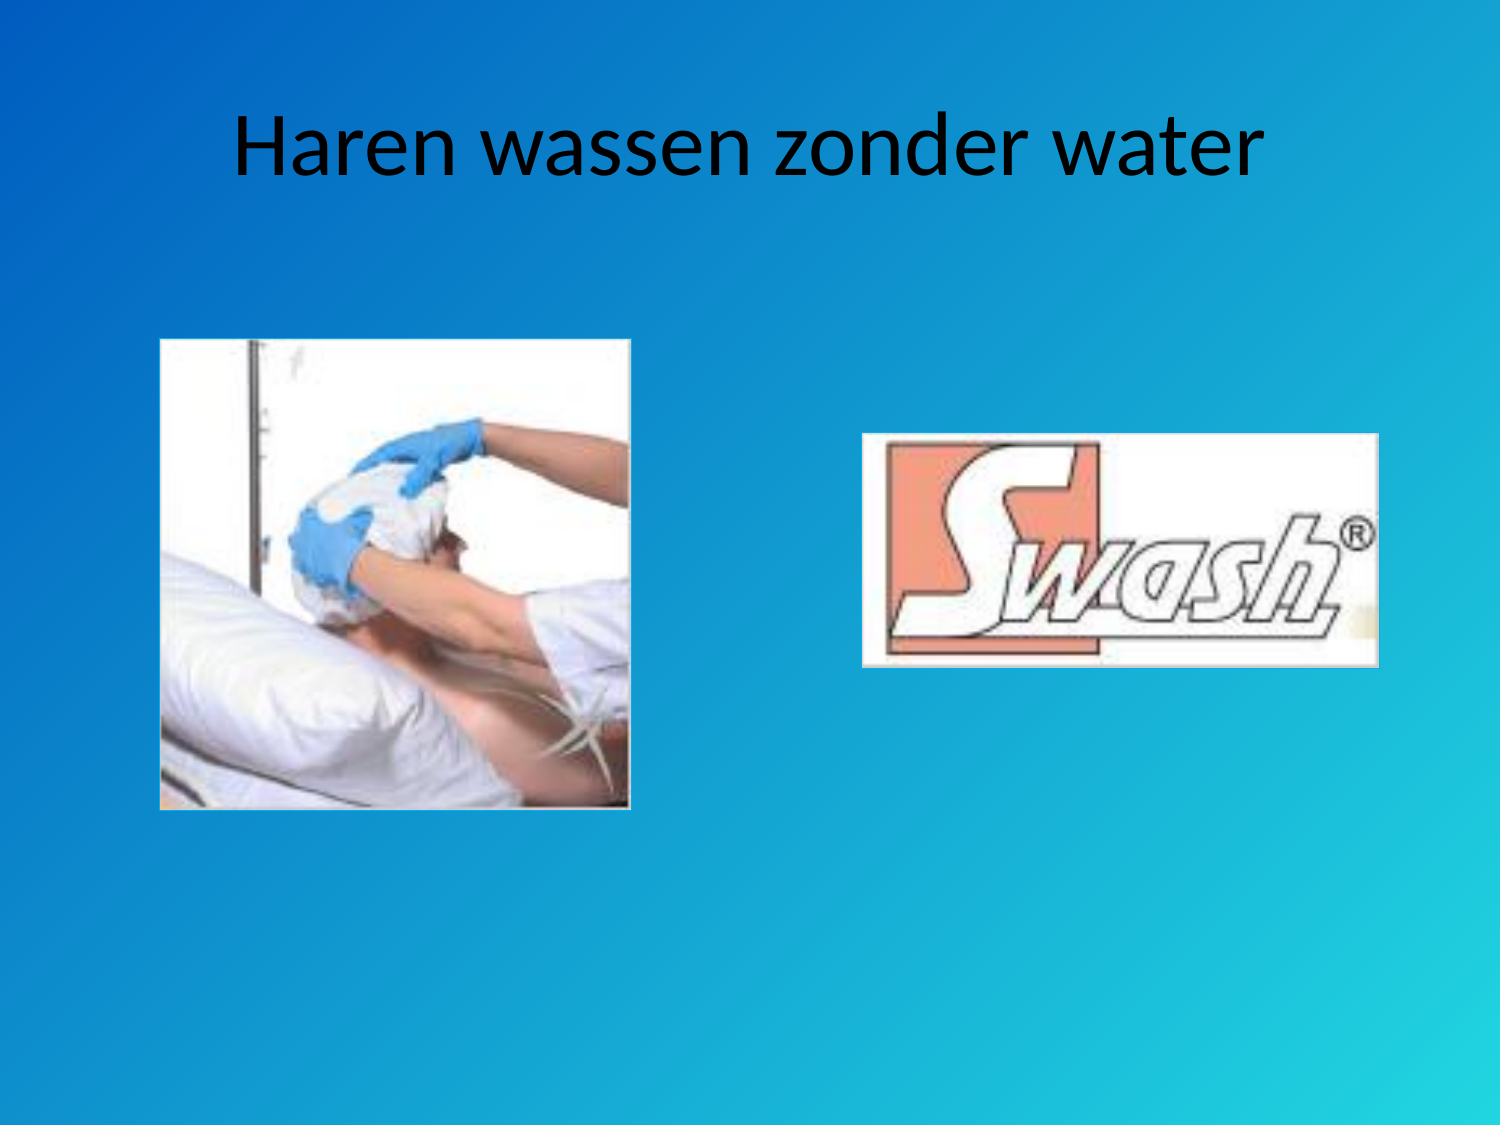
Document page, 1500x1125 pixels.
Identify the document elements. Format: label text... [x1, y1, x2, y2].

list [159, 337, 633, 811]
title Haren wassen zonder water [75, 45, 1425, 233]
picture [863, 434, 1378, 667]
